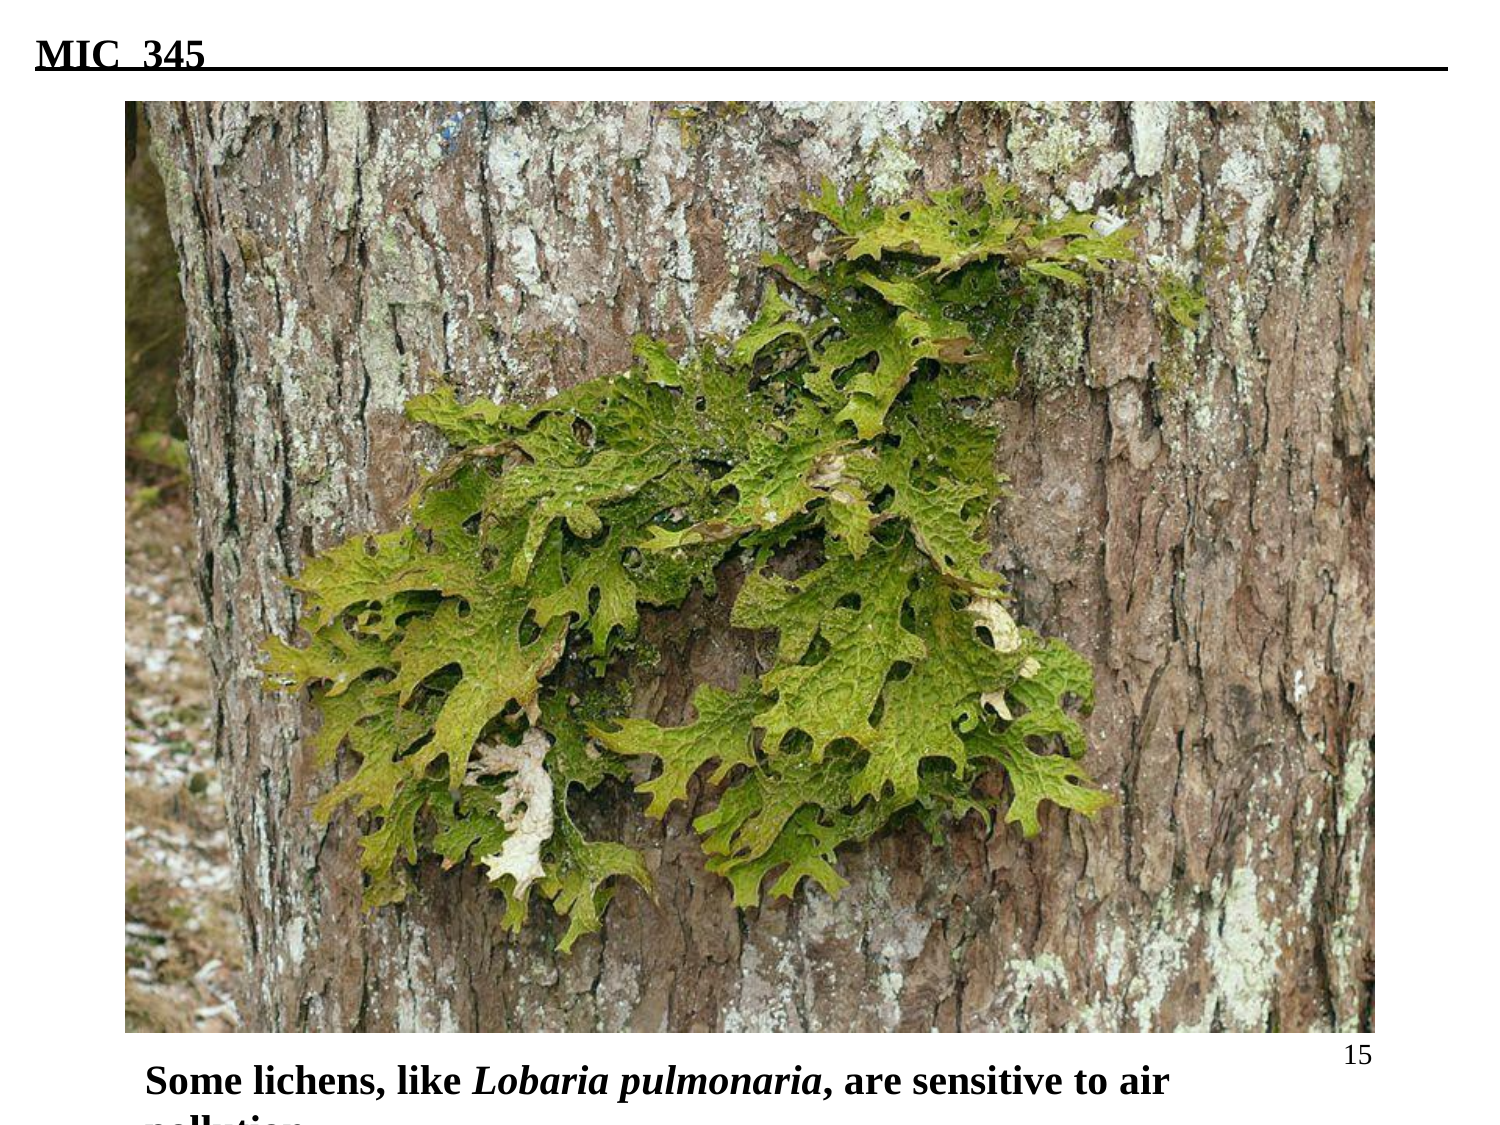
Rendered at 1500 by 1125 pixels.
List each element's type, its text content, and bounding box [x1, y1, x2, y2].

text_box Some lichens, like Lobaria pulmonaria, are sensitive to air pollution. [142, 1052, 1346, 1125]
title MIC 345 [33, 27, 1467, 215]
text_box [125, 101, 1375, 1033]
text_box 15 [1341, 1035, 1375, 1071]
